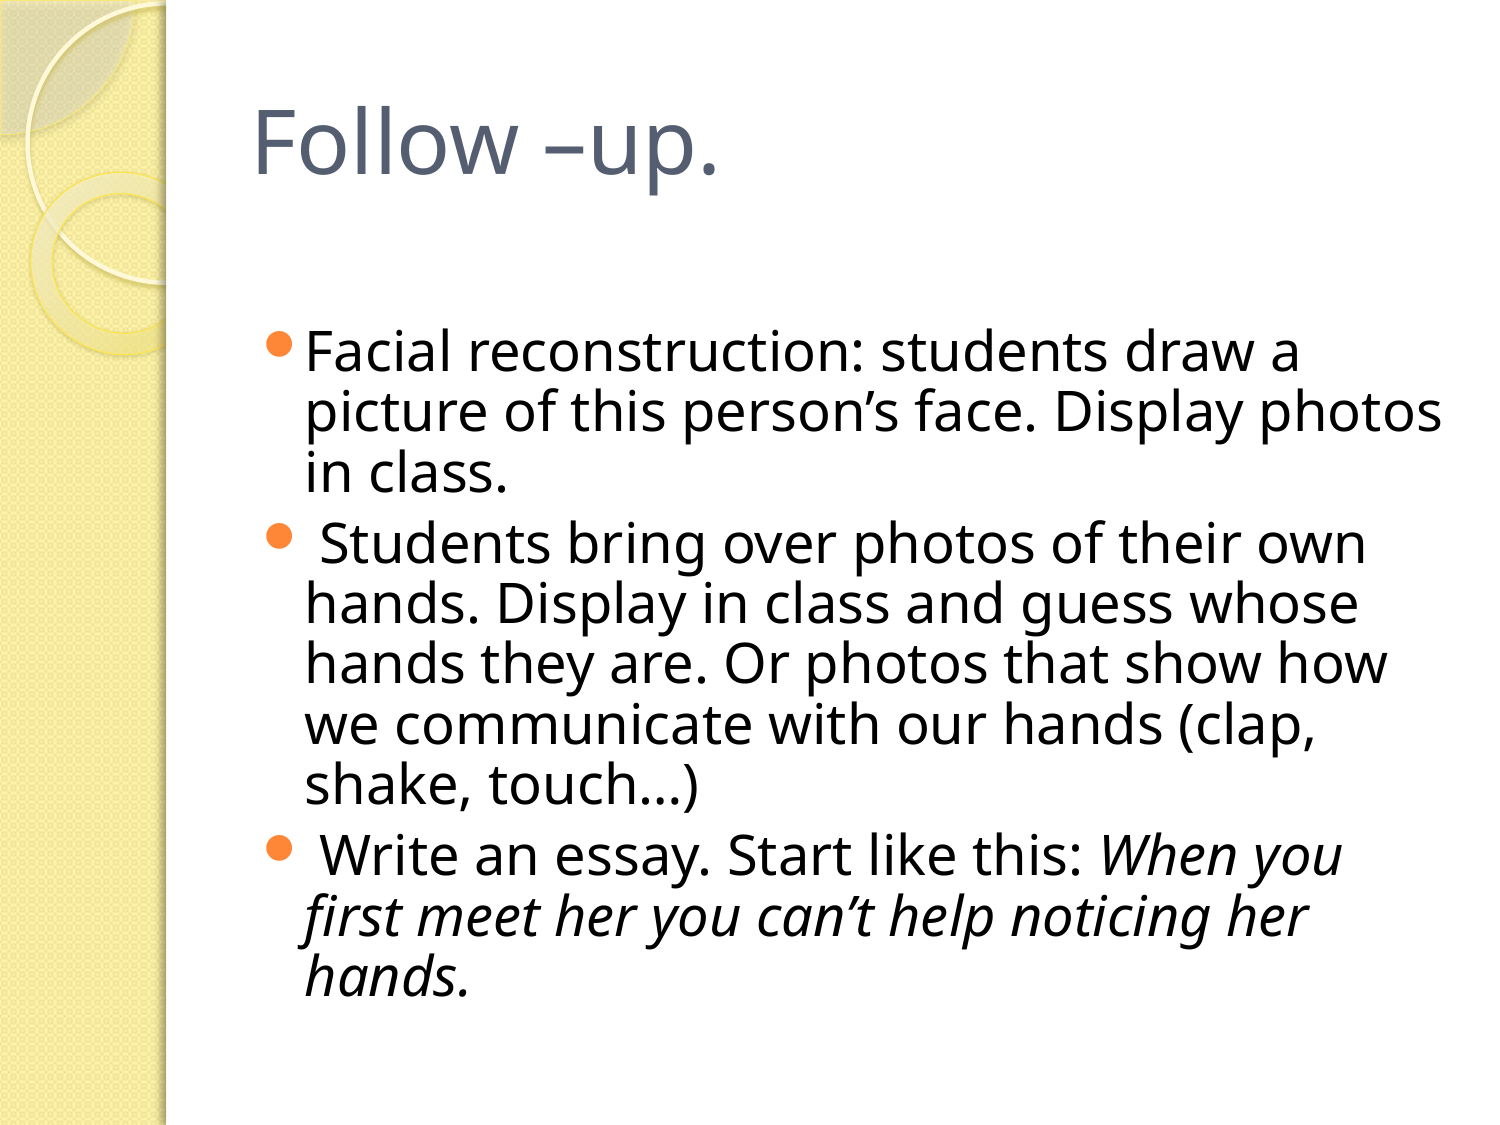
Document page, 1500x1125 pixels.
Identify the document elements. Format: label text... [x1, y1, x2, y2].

list Facial reconstruction: students draw a picture of this person’s face. Display photos in class. Students bring over photos of their own hands. Display in class and guess whose hands they are. Or photos that show how we communicate with our hands (clap, shake, touch…) Write an essay. Start like this: When you first meet her you can’t help noticing her hands. [235, 237, 1466, 1026]
title Follow –up. [235, 45, 1466, 233]
